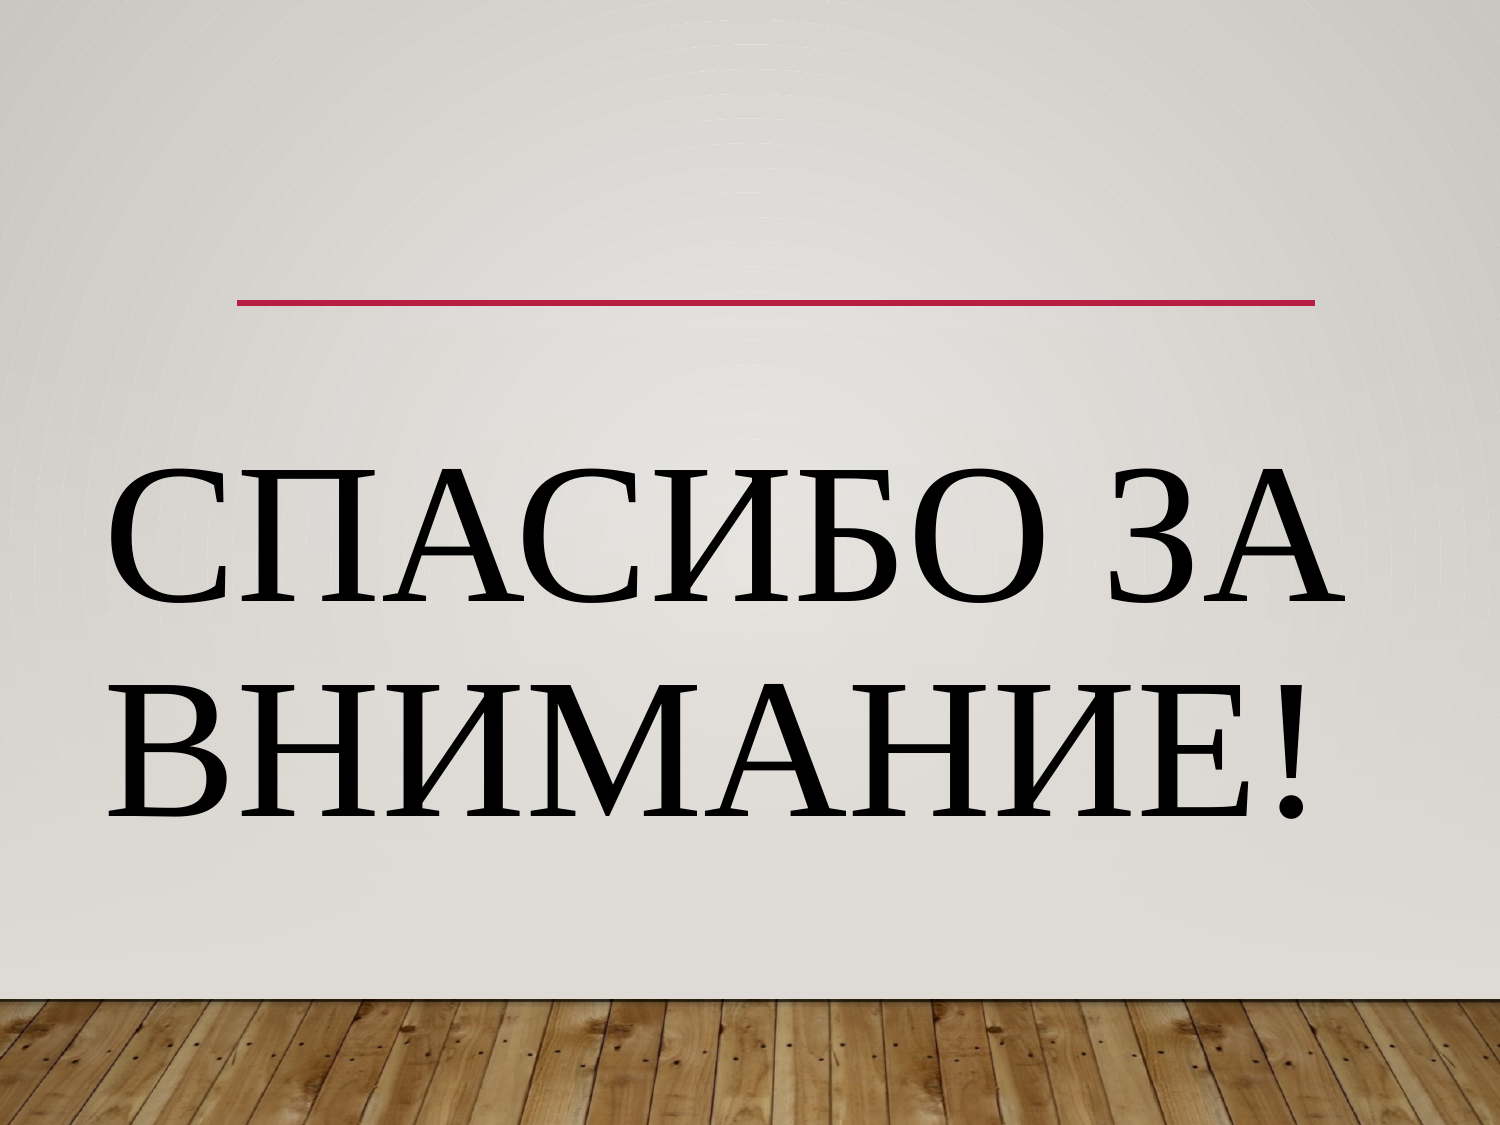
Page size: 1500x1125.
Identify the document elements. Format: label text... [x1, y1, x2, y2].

title Спасибо за внимание! [88, 420, 1439, 669]
picture [0, 999, 1500, 1125]
